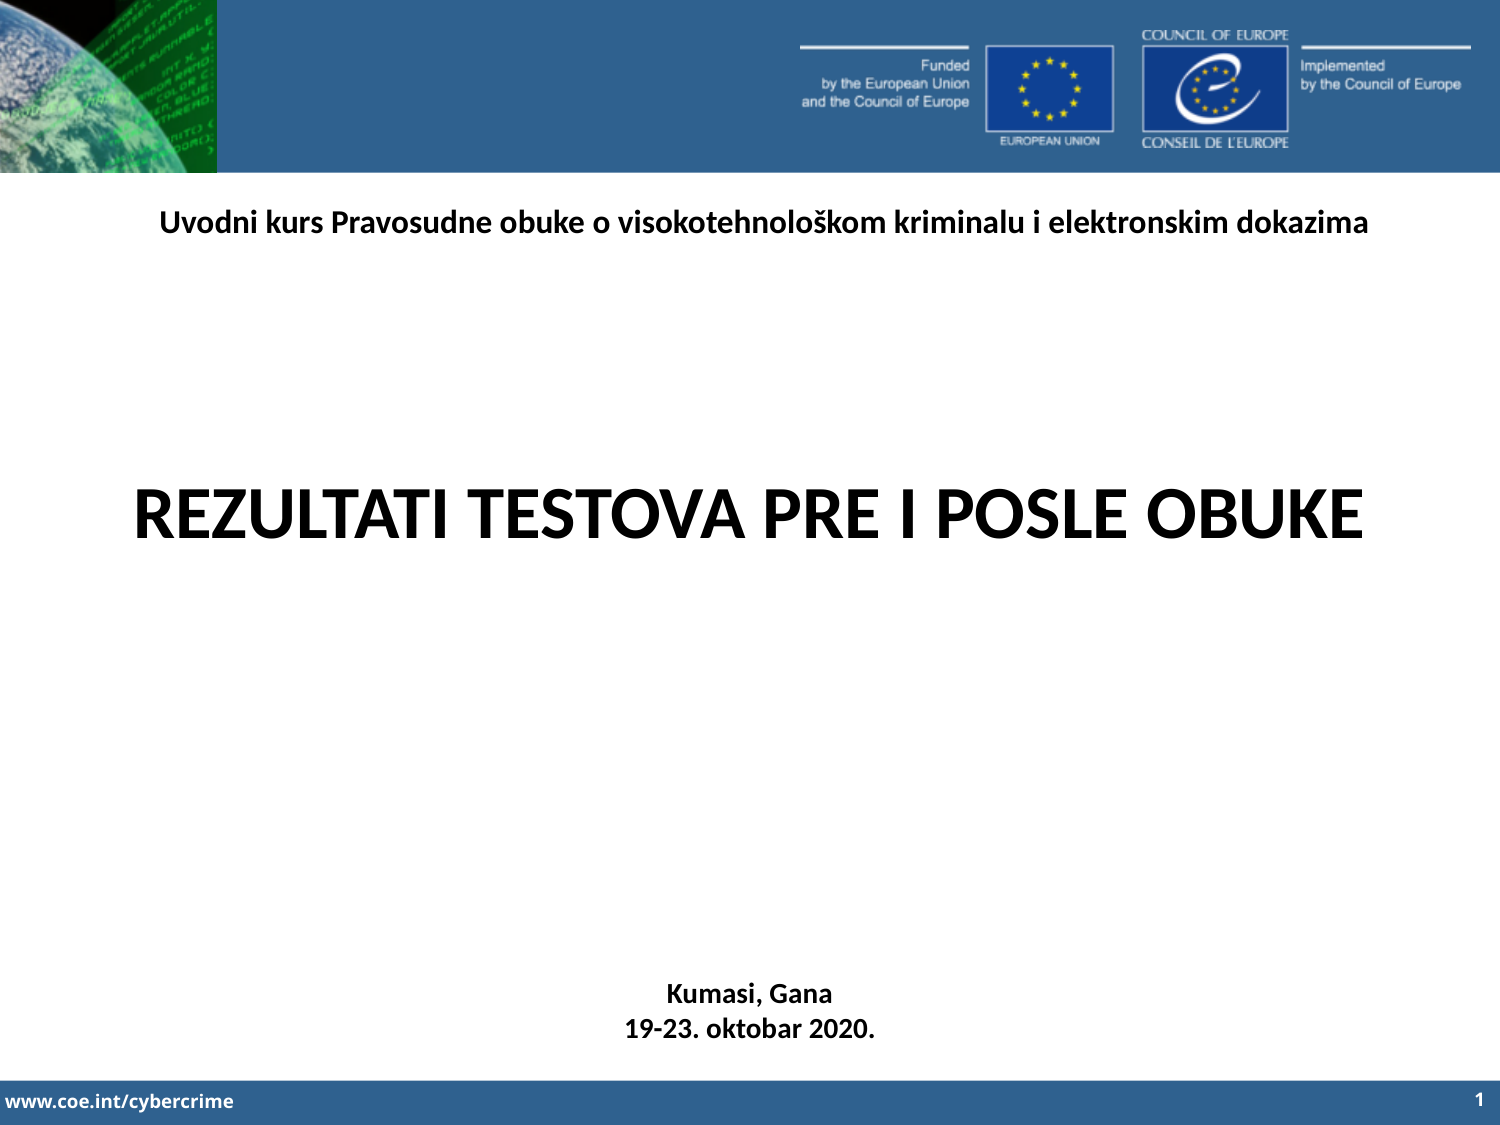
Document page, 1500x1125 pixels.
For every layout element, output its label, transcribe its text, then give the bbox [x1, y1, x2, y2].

text_box Kumasi, Gana 19-23. oktobar 2020. [311, 966, 1189, 1052]
picture [0, 1, 217, 173]
picture [799, 30, 1471, 148]
text_box Uvodni kurs Pravosudne obuke o visokotehnološkom kriminalu i elektronskim dokazima [59, 193, 1471, 248]
text_box REZULTATI TESTOVA PRE I POSLE OBUKE [44, 456, 1456, 562]
